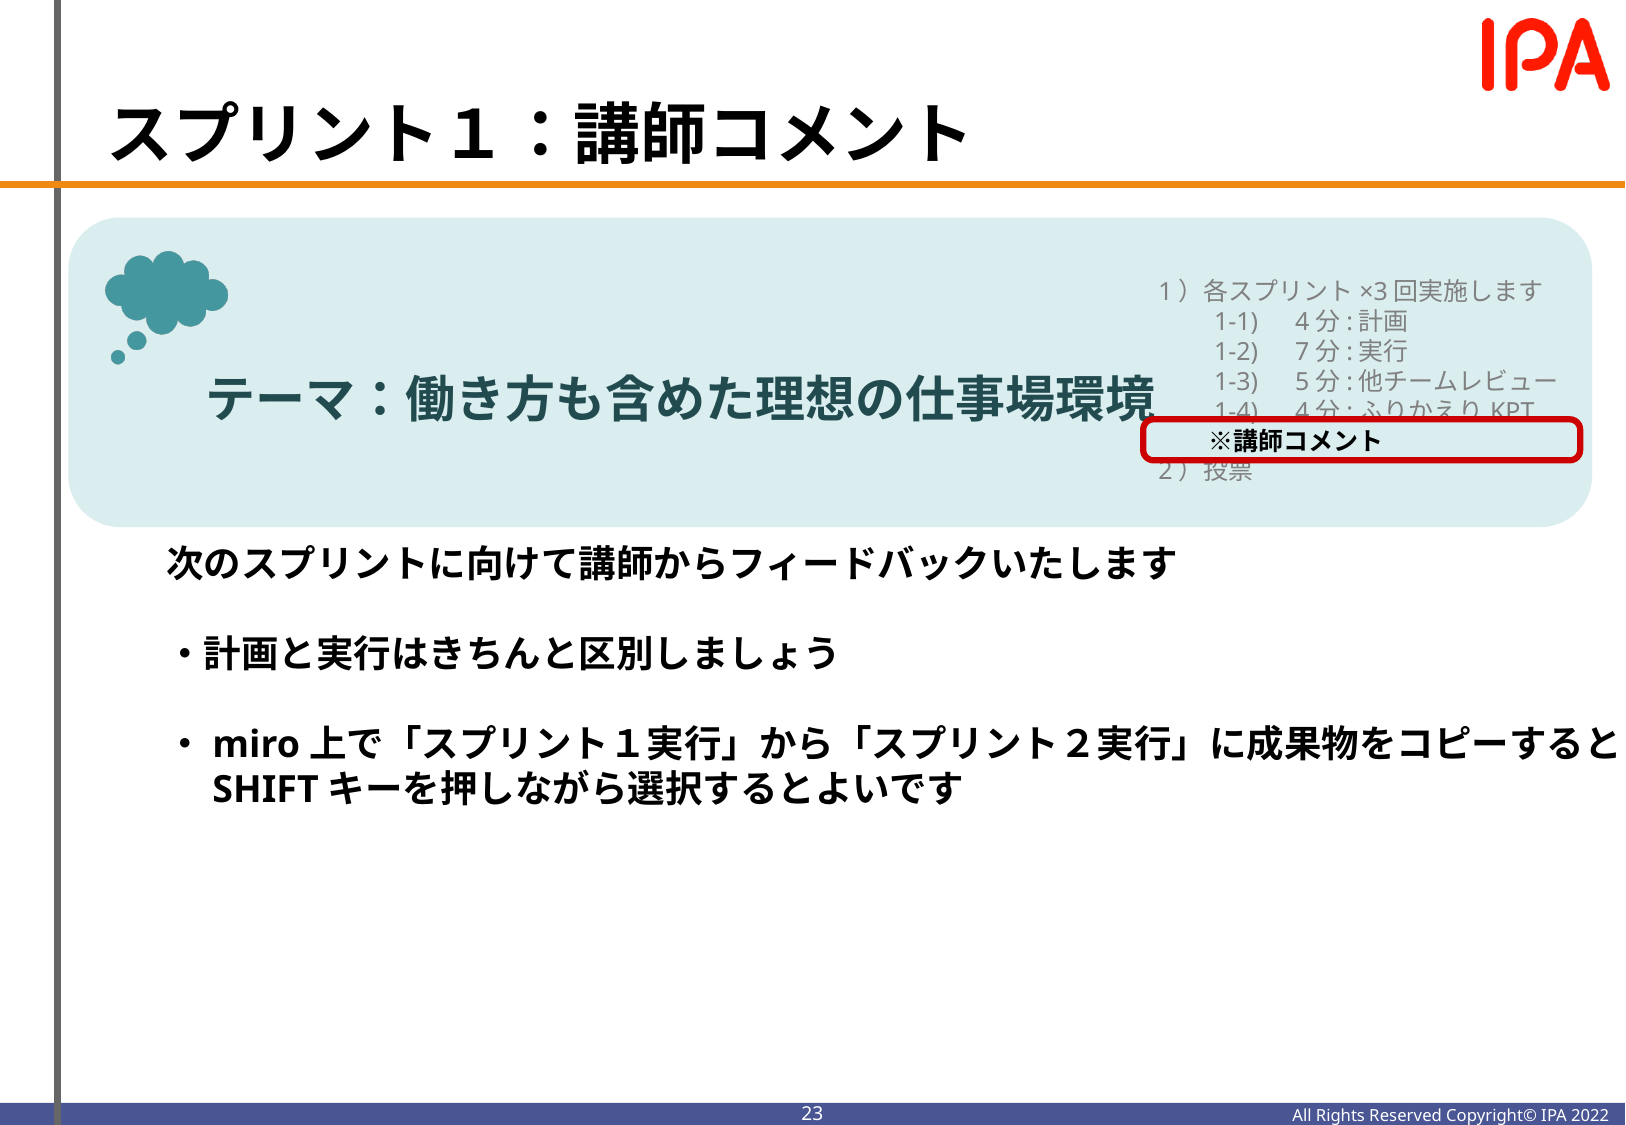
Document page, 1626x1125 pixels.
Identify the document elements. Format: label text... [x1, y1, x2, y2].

picture [91, 231, 243, 383]
text_box 1）各スプリント×3回実施します 1-1) 4分:計画 1-2) 7分:実行 1-3) 5分:他チームレビュー 1-4) 4分:ふりかえりKPT ※講師コメント 2）投票 [1143, 237, 1593, 510]
text_box スプリント１：講師コメント [91, 84, 529, 167]
text_box 22 [756, 1094, 869, 1125]
picture [1482, 18, 1610, 91]
text_box All Rights Reserved Copyright© IPA 2022 [1225, 1097, 1625, 1125]
text_box テーマ：働き方も含めた理想の仕事場環境 [190, 359, 341, 510]
text_box [68, 217, 1581, 528]
text_box 次のスプリントに向けて講師からフィードバックいたします ・計画と実行はきちんと区別しましょう ・miro上で「スプリント１実行」から「スプリント２実行」に成果物をコピーするときは SHIFTキーを押しながら選択するとよいです [150, 532, 1175, 1096]
text_box [1143, 419, 1581, 461]
